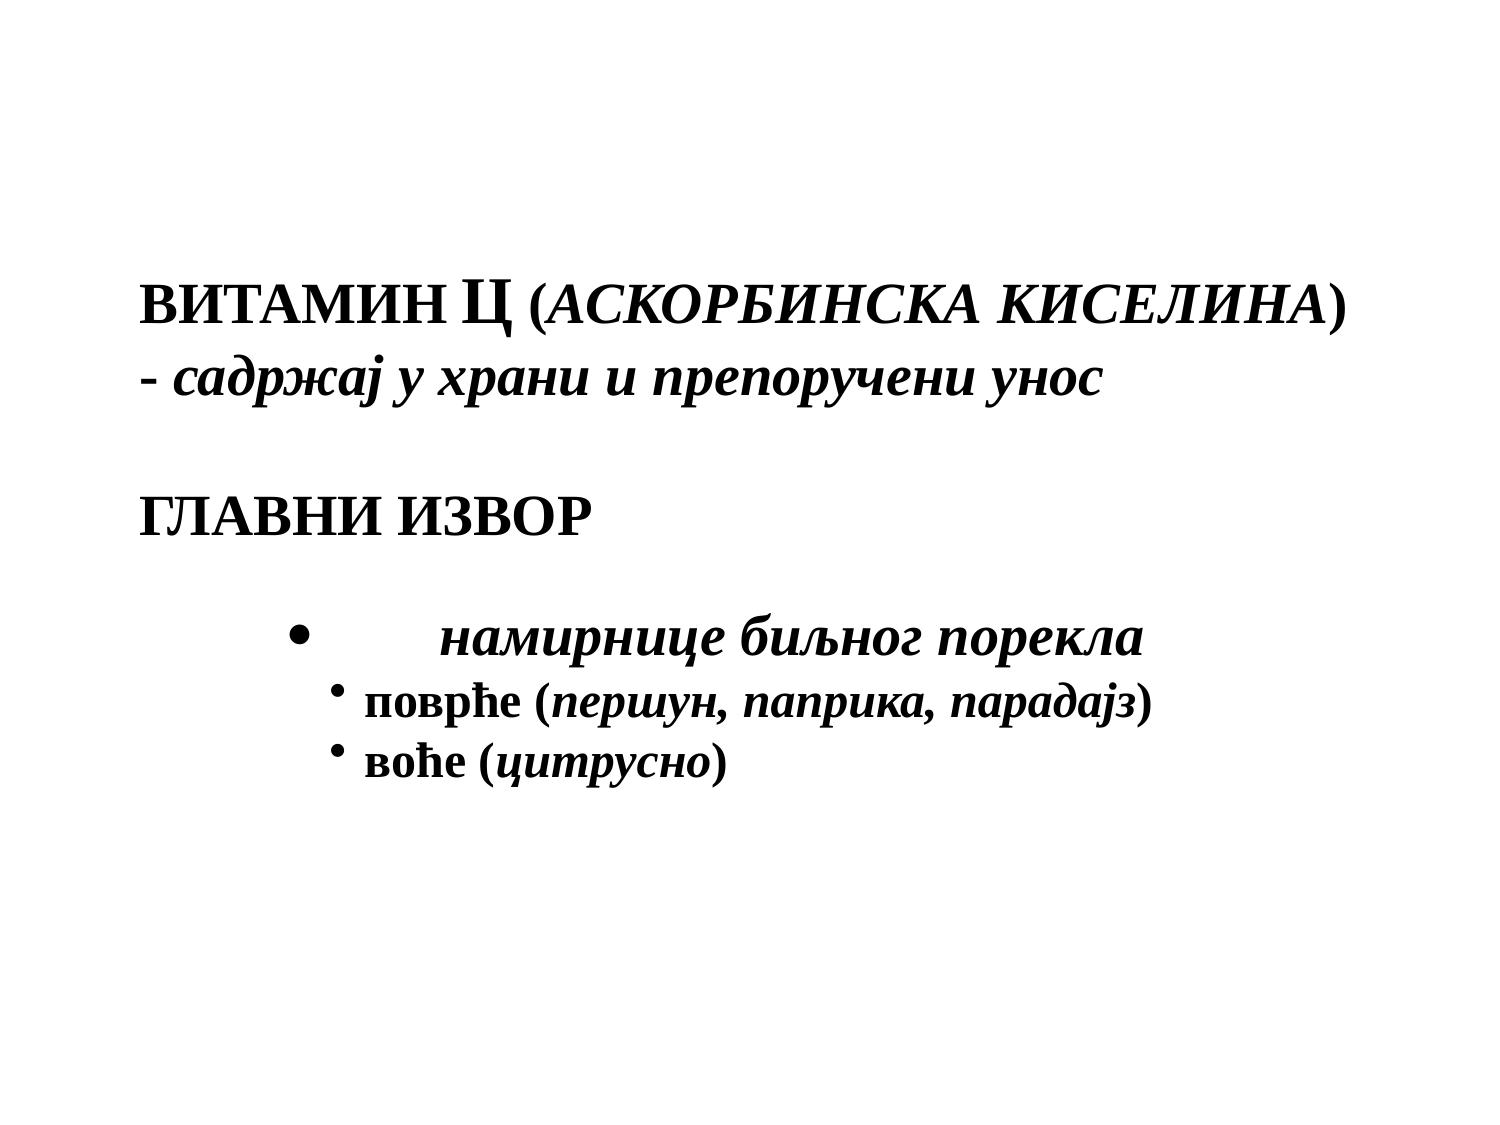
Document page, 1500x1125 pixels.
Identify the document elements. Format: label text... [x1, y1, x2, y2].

text_box ВИТАМИН Ц (АСКОРБИНСКА КИСЕЛИНА) - садржај у храни и препоручени унос ГЛАВНИ ИЗВОР · намирнице биљног порекла поврће (першун, паприка, парадајз) воће (цитрусно) [124, 249, 1388, 795]
